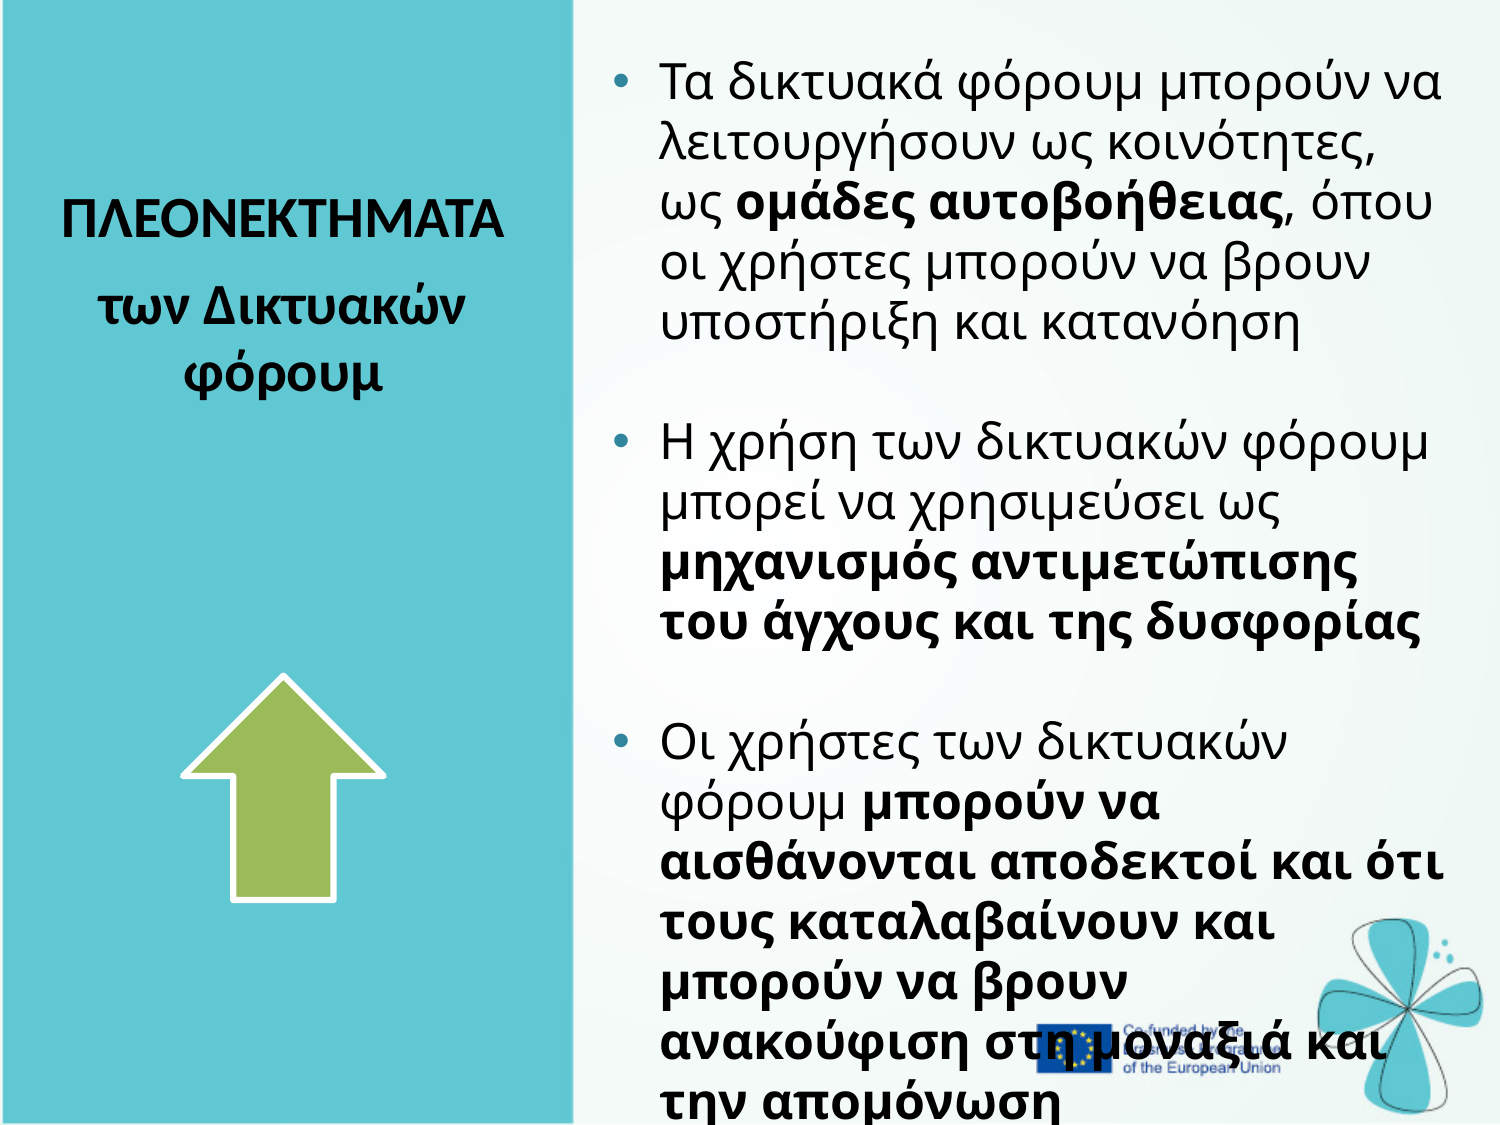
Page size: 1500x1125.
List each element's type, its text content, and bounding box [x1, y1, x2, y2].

text_box Τα δικτυακά φόρουμ μπορούν να λειτουργήσουν ως κοινότητες, ως ομάδες αυτοβοήθειας, όπου οι χρήστες μπορούν να βρουν υποστήριξη και κατανόηση Η χρήση των δικτυακών φόρουμ μπορεί να χρησιμεύσει ως μηχανισμός αντιμετώπισης του άγχους και της δυσφορίας Οι χρήστες των δικτυακών φόρουμ μπορούν να αισθάνονται αποδεκτοί και ότι τους καταλαβαίνουν και μπορούν να βρουν ανακούφιση στη μοναξιά και την απομόνωση [597, 42, 1465, 1125]
table_header ΠΛΕΟΝΕΚΤΗΜΑΤΑ των Δικτυακών φόρουμ [29, 184, 538, 406]
picture [0, 0, 1500, 1125]
text_box [181, 673, 386, 903]
